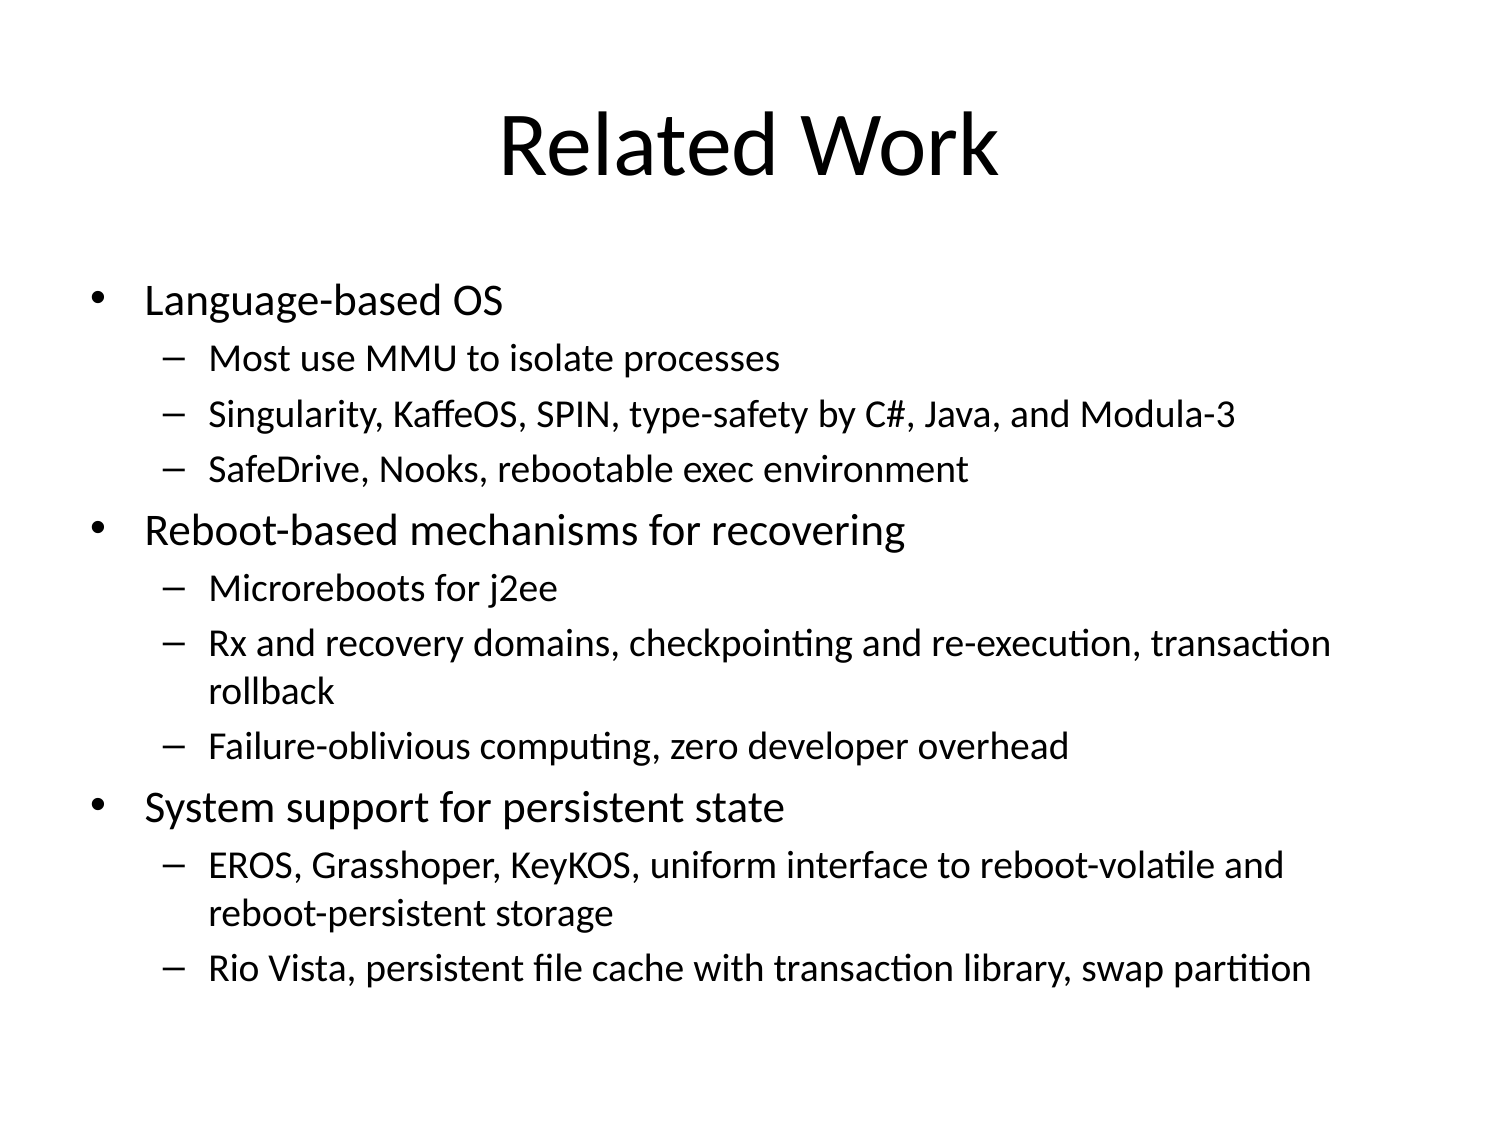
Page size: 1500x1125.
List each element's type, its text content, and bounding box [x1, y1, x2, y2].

title Related Work [75, 45, 1425, 233]
list Language-based OS Most use MMU to isolate processes Singularity, KaffeOS, SPIN, type-safety by C#, Java, and Modula-3 SafeDrive, Nooks, rebootable exec environment Reboot-based mechanisms for recovering Microreboots for j2ee Rx and recovery domains, checkpointing and re-execution, transaction rollback Failure-oblivious computing, zero developer overhead System support for persistent state EROS, Grasshoper, KeyKOS, uniform interface to reboot-volatile and reboot-persistent storage Rio Vista, persistent file cache with transaction library, swap partition [75, 262, 1425, 1005]
